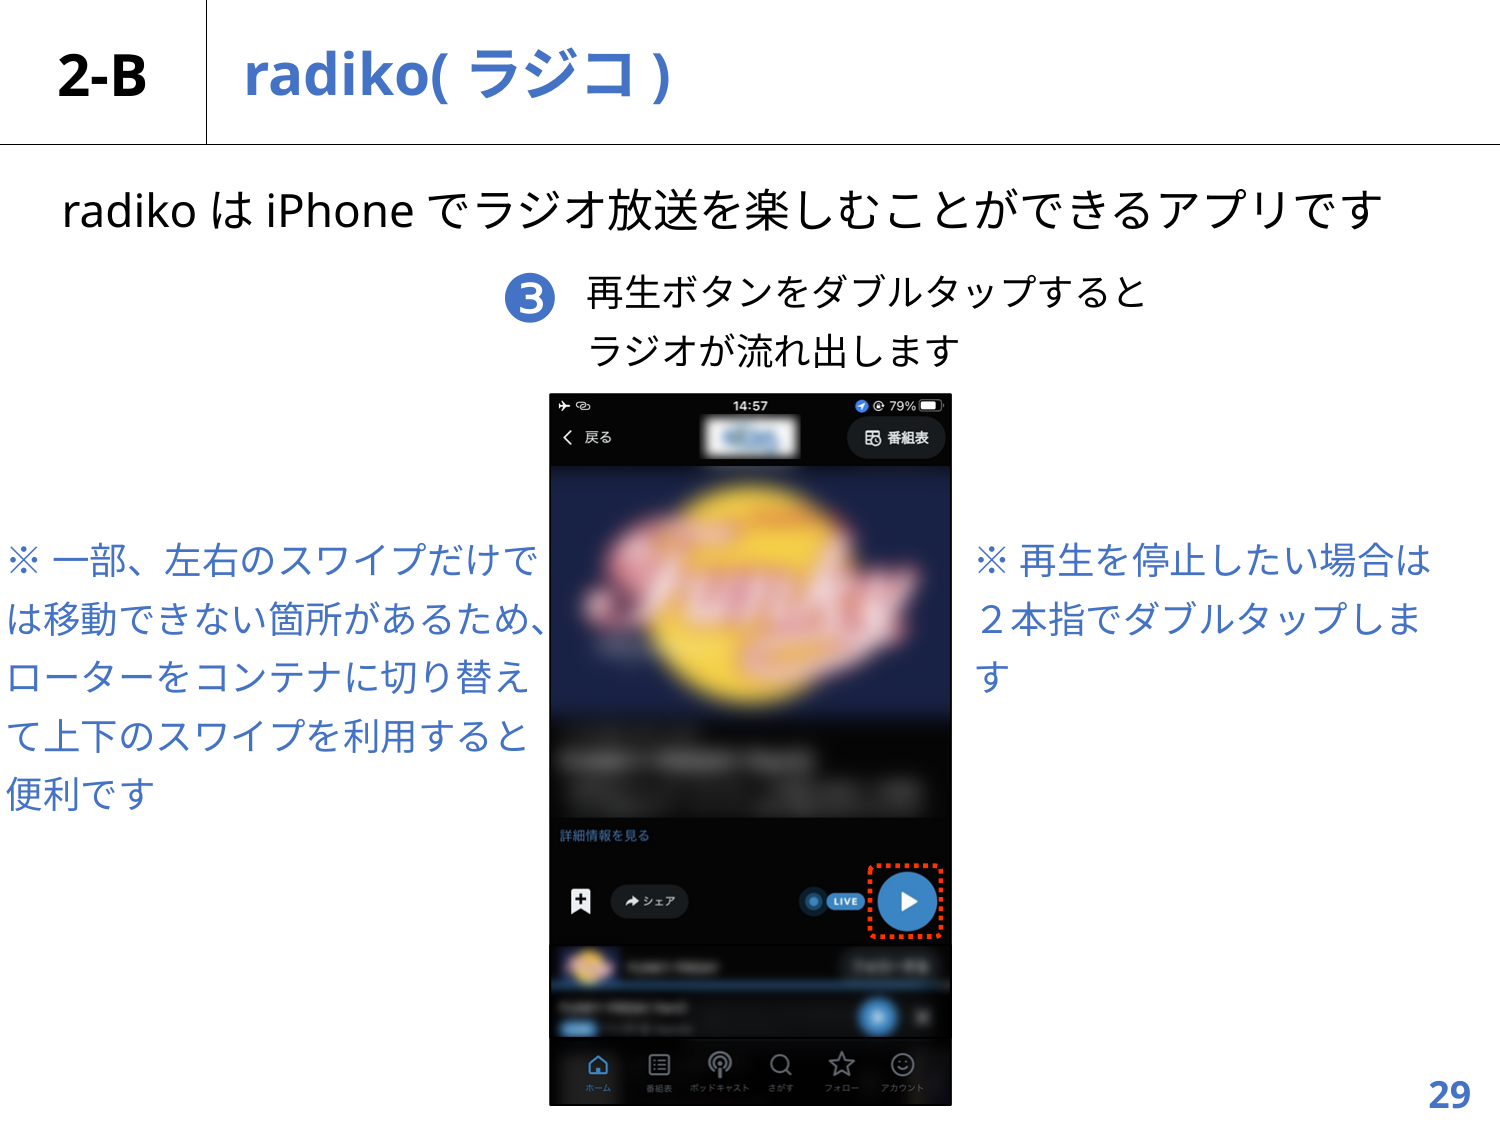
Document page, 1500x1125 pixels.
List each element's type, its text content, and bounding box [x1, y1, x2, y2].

text_box radikoはiPhoneでラジオ放送を楽しむことができるアプリです [46, 180, 1500, 274]
text_box 2-B [0, 0, 207, 147]
title radiko(ラジコ) [228, 36, 1472, 116]
text_box 29 [1399, 1063, 1500, 1123]
text_box ❸ [486, 248, 563, 343]
picture [548, 393, 952, 1106]
text_box ※一部、左右のスワイプだけでは移動できない箇所があるため、ローターをコンテナに切り替えて上下のスワイプを利用すると 便利です [0, 516, 548, 824]
text_box 再生ボタンをダブルタップすると ラジオが流れ出します [571, 248, 1209, 381]
text_box ※再生を停止したい場合は２本指でダブルタップします [958, 516, 1450, 707]
